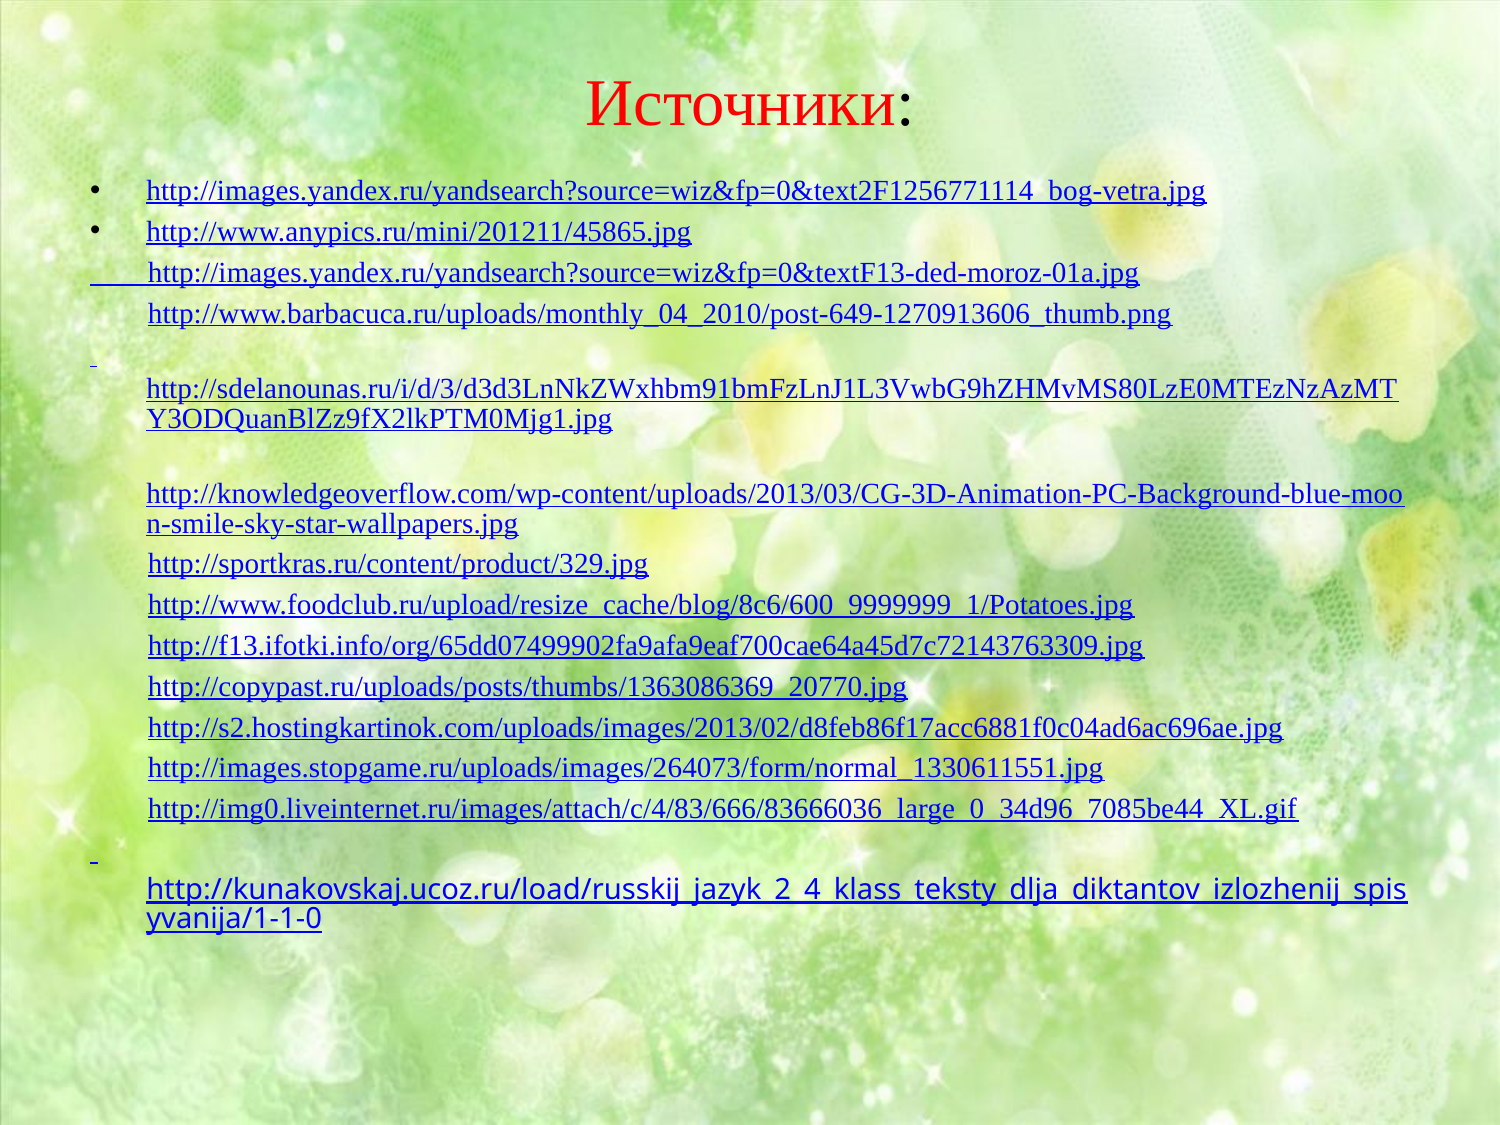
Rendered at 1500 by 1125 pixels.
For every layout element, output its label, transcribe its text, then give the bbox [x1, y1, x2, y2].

picture [0, 0, 1500, 1125]
list http://images.yandex.ru/yandsearch?source=wiz&fp=0&text2F1256771114_bog-vetra.jpg http://www.anypics.ru/mini/201211/45865.jpg http://images.yandex.ru/yandsearch?source=wiz&fp=0&textF13-ded-moroz-01a.jpg http://www.barbacuca.ru/uploads/monthly_04_2010/post-649-1270913606_thumb.png http://sdelanounas.ru/i/d/3/d3d3LnNkZWxhbm91bmFzLnJ1L3VwbG9hZHMvMS80LzE0MTEzNzAzMTY3ODQuanBlZz9fX2lkPTM0Mjg1.jpg http://knowledgeoverflow.com/wp-content/uploads/2013/03/CG-3D-Animation-PC-Background-blue-moon-smile-sky-star-wallpapers.jpg http://sportkras.ru/content/product/329.jpg http://www.foodclub.ru/upload/resize_cache/blog/8c6/600_9999999_1/Potatoes.jpg http://f13.ifotki.info/org/65dd07499902fa9afa9eaf700cae64a45d7c72143763309.jpg http://copypast.ru/uploads/posts/thumbs/1363086369_20770.jpg http://s2.hostingkartinok.com/uploads/images/2013/02/d8feb86f17acc6881f0c04ad6ac696ae.jpg http://images.stopgame.ru/uploads/images/264073/form/normal_1330611551.jpg http://img0.liveinternet.ru/images/attach/c/4/83/666/83666036_large_0_34d96_7085be44_XL.gif http://kunakovskaj.ucoz.ru/load/russkij_jazyk_2_4_klass_teksty_dlja_diktantov_izlozhenij_spisyvanija/1-1-0 [74, 163, 1426, 1006]
title Источники: [74, 44, 1426, 153]
